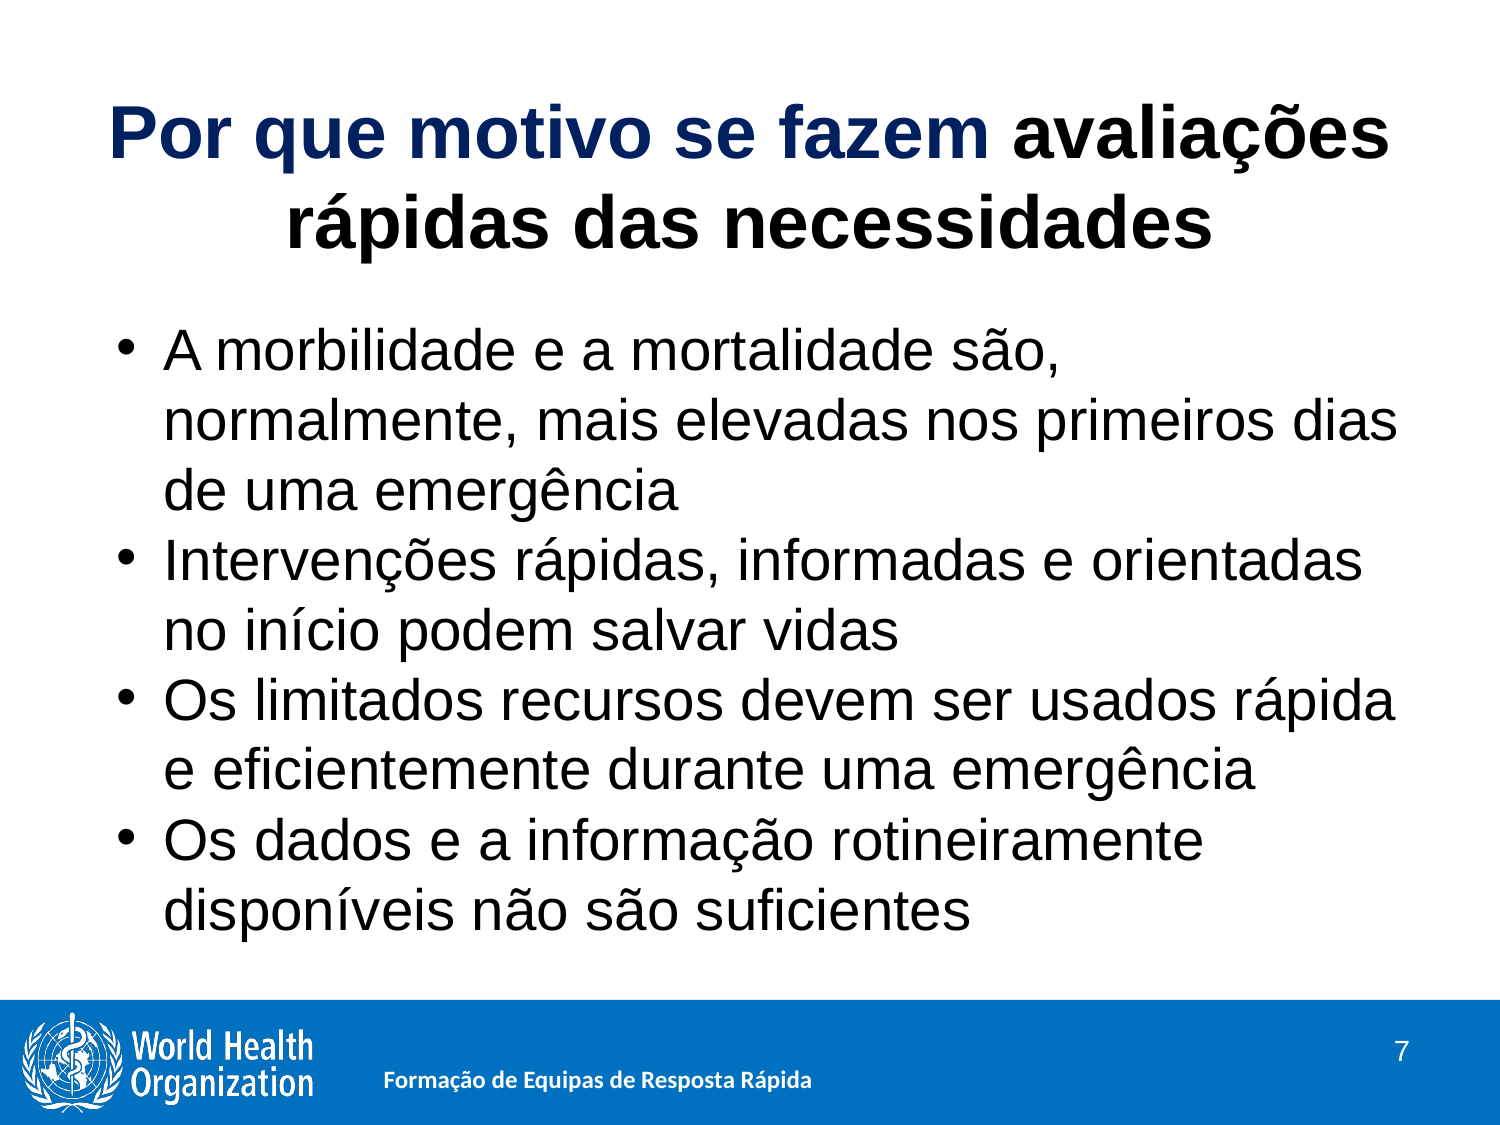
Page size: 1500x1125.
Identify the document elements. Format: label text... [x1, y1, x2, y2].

title Por que motivo se fazem avaliações rápidas das necessidades [74, 115, 1426, 232]
picture [21, 1012, 313, 1113]
slide_number 7 [1074, 1024, 1425, 1103]
text_box A morbilidade e a mortalidade são, normalmente, mais elevadas nos primeiros dias de uma emergência Intervenções rápidas, informadas e orientadas no início podem salvar vidas Os limitados recursos devem ser usados rápida e eficientemente durante uma emergência Os dados e a informação rotineiramente disponíveis não são suficientes [101, 304, 1425, 1019]
